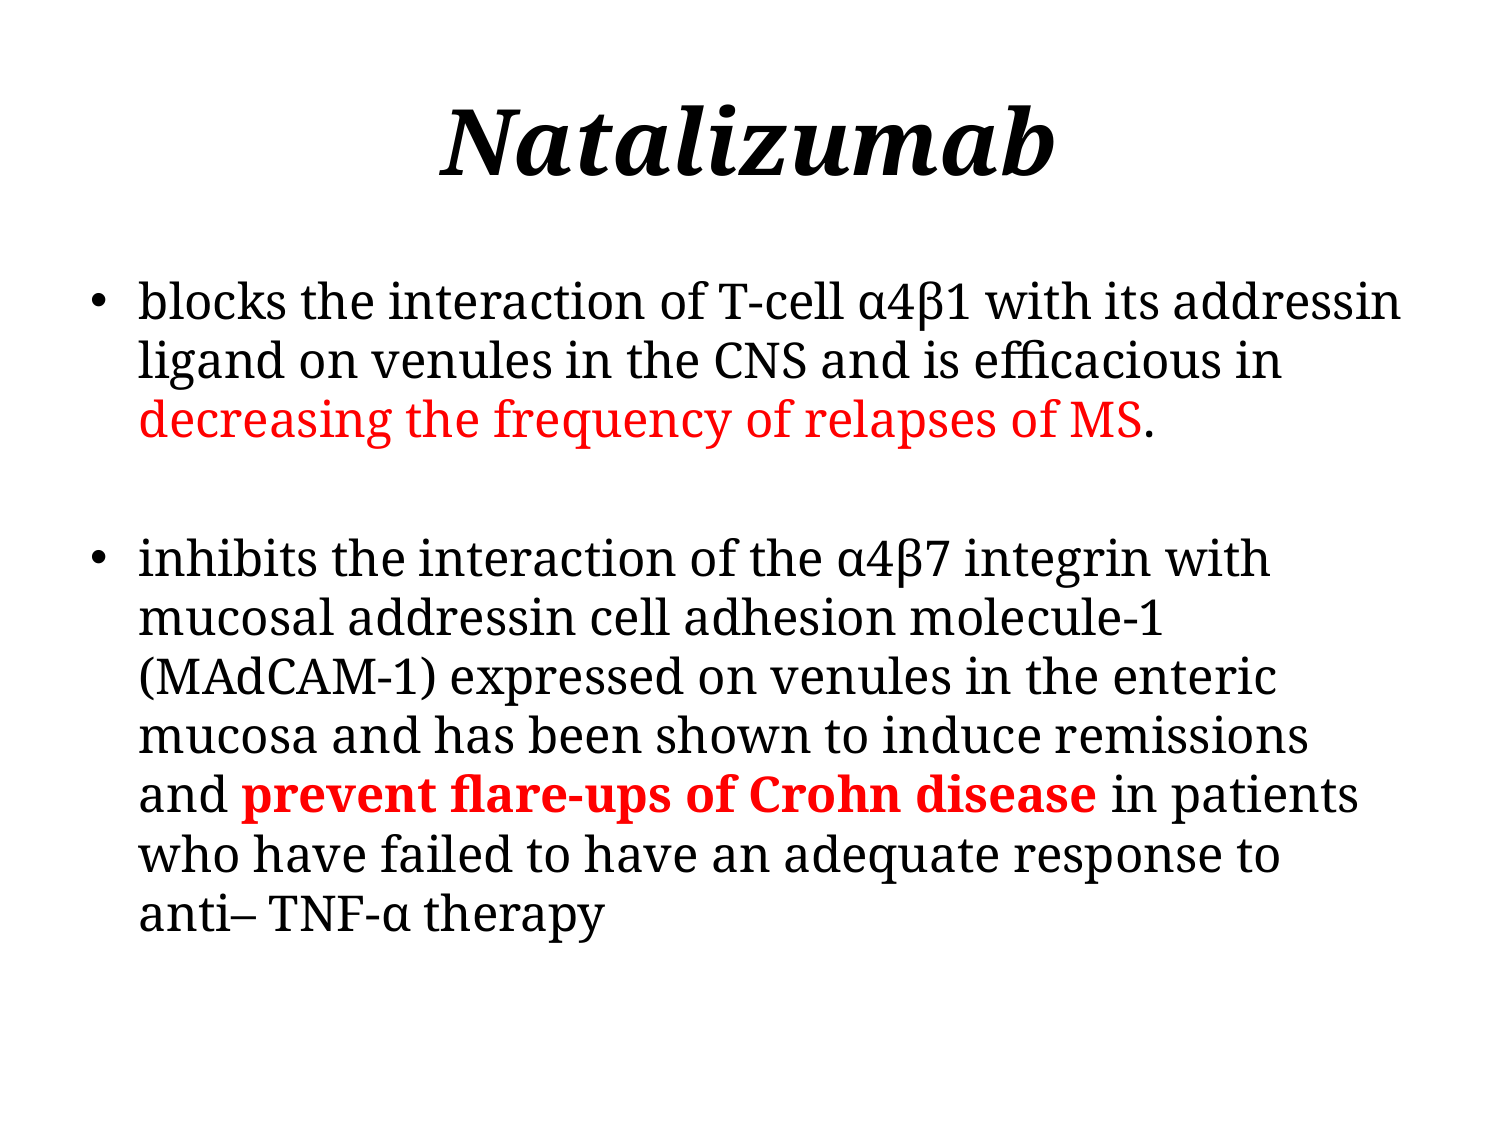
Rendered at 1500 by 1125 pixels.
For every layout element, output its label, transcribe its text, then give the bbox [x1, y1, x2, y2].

list blocks the interaction of T-cell α4β1 with its addressin ligand on venules in the CNS and is efficacious in decreasing the frequency of relapses of MS. inhibits the interaction of the α4β7 integrin with mucosal addressin cell adhesion molecule-1 (MAdCAM-1) expressed on venules in the enteric mucosa and has been shown to induce remissions and prevent flare-ups of Crohn disease in patients who have failed to have an adequate response to anti– TNF-α therapy [75, 262, 1425, 1005]
title Natalizumab [75, 45, 1425, 233]
